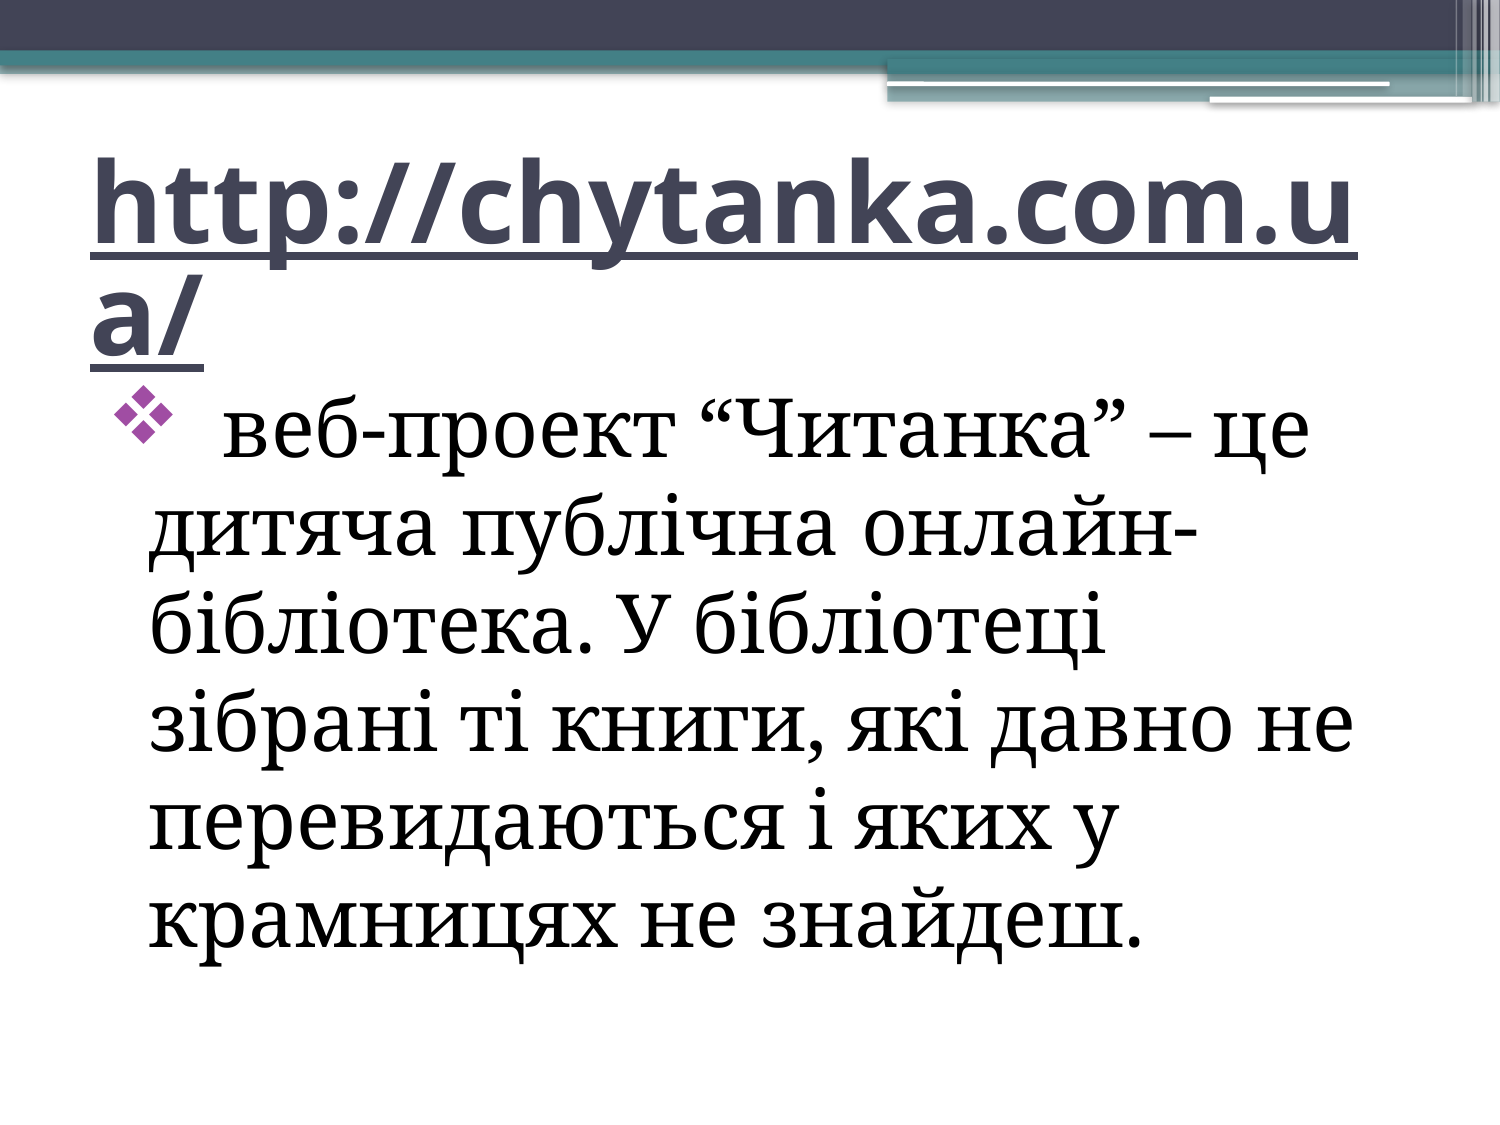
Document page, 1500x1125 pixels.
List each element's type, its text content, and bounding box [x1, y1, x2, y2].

title http://chytanka.com.ua/ [75, 187, 1425, 363]
list веб-проект “Читанка” – це дитяча публічна онлайн-бібліотека. У бібліотеці зібрані ті книги, які давно не перевидаються і яких у крамницях не знайдеш. [75, 368, 1425, 1079]
